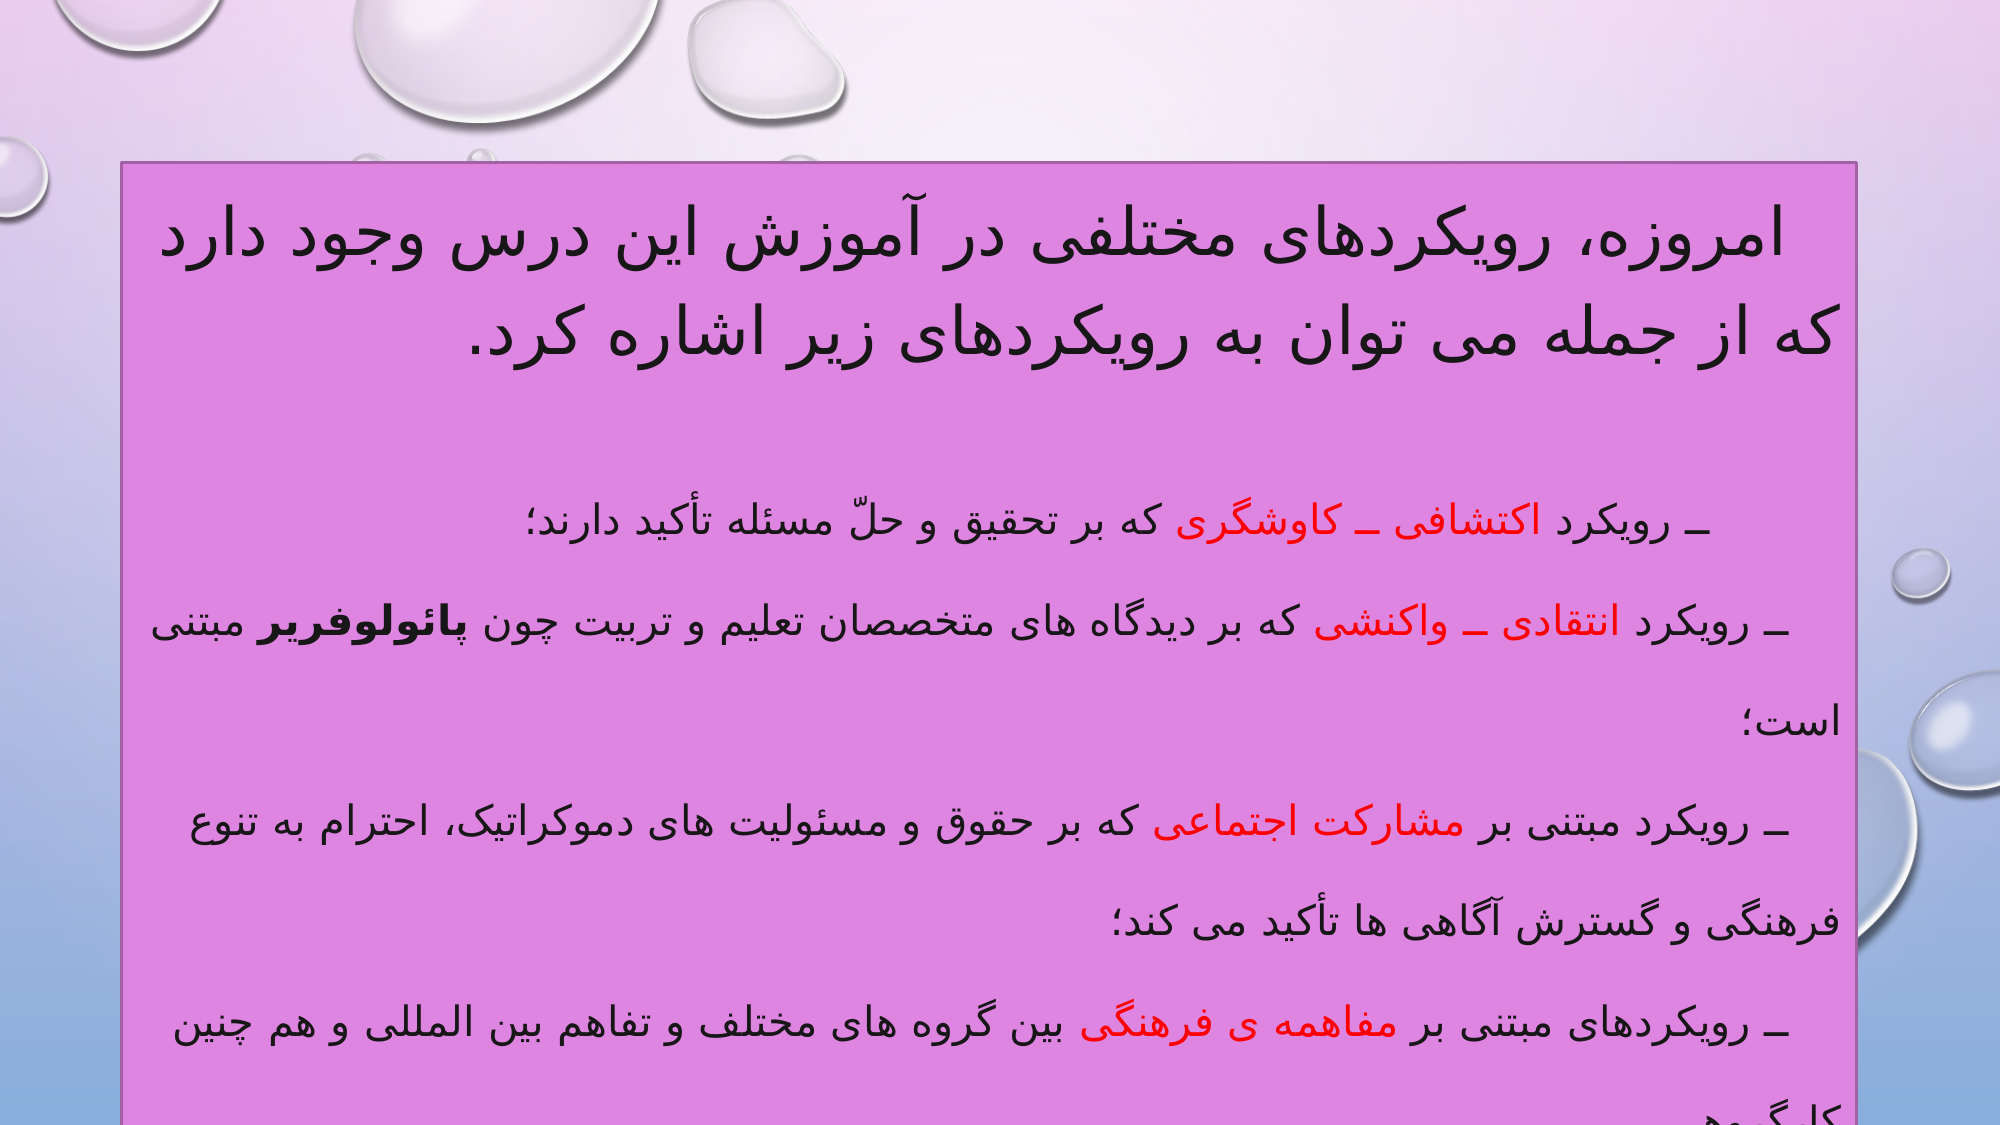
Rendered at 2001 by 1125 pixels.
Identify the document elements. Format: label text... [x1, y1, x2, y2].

picture [0, 0, 2000, 1125]
text_box امروزه، رويکردهای مختلفی در آموزش اين درس وجود دارد که از جمله می توان به رويکردهای زير اشاره کرد. ــ رويکرد اکتشافی ــ کاوشگری که بر تحقيق و حلّ مسئله تأکيد دارند؛ ــ رويکرد انتقادی ــ واکنشی که بر ديدگاه های متخصصان تعليم و تربيت چون پائولوفرير مبتنی است؛ ــ رويکرد مبتنی بر مشارکت اجتماعی که بر حقوق و مسئوليت های دموکراتيک، احترام به تنوع فرهنگی و گسترش آگاهی ها تأکيد می کند؛ ــ رويکردهای مبتنی بر مفاهمه ی فرهنگی بين گروه های مختلف و تفاهم بين المللی و هم چنين کارگروهی. [120, 161, 1858, 1125]
